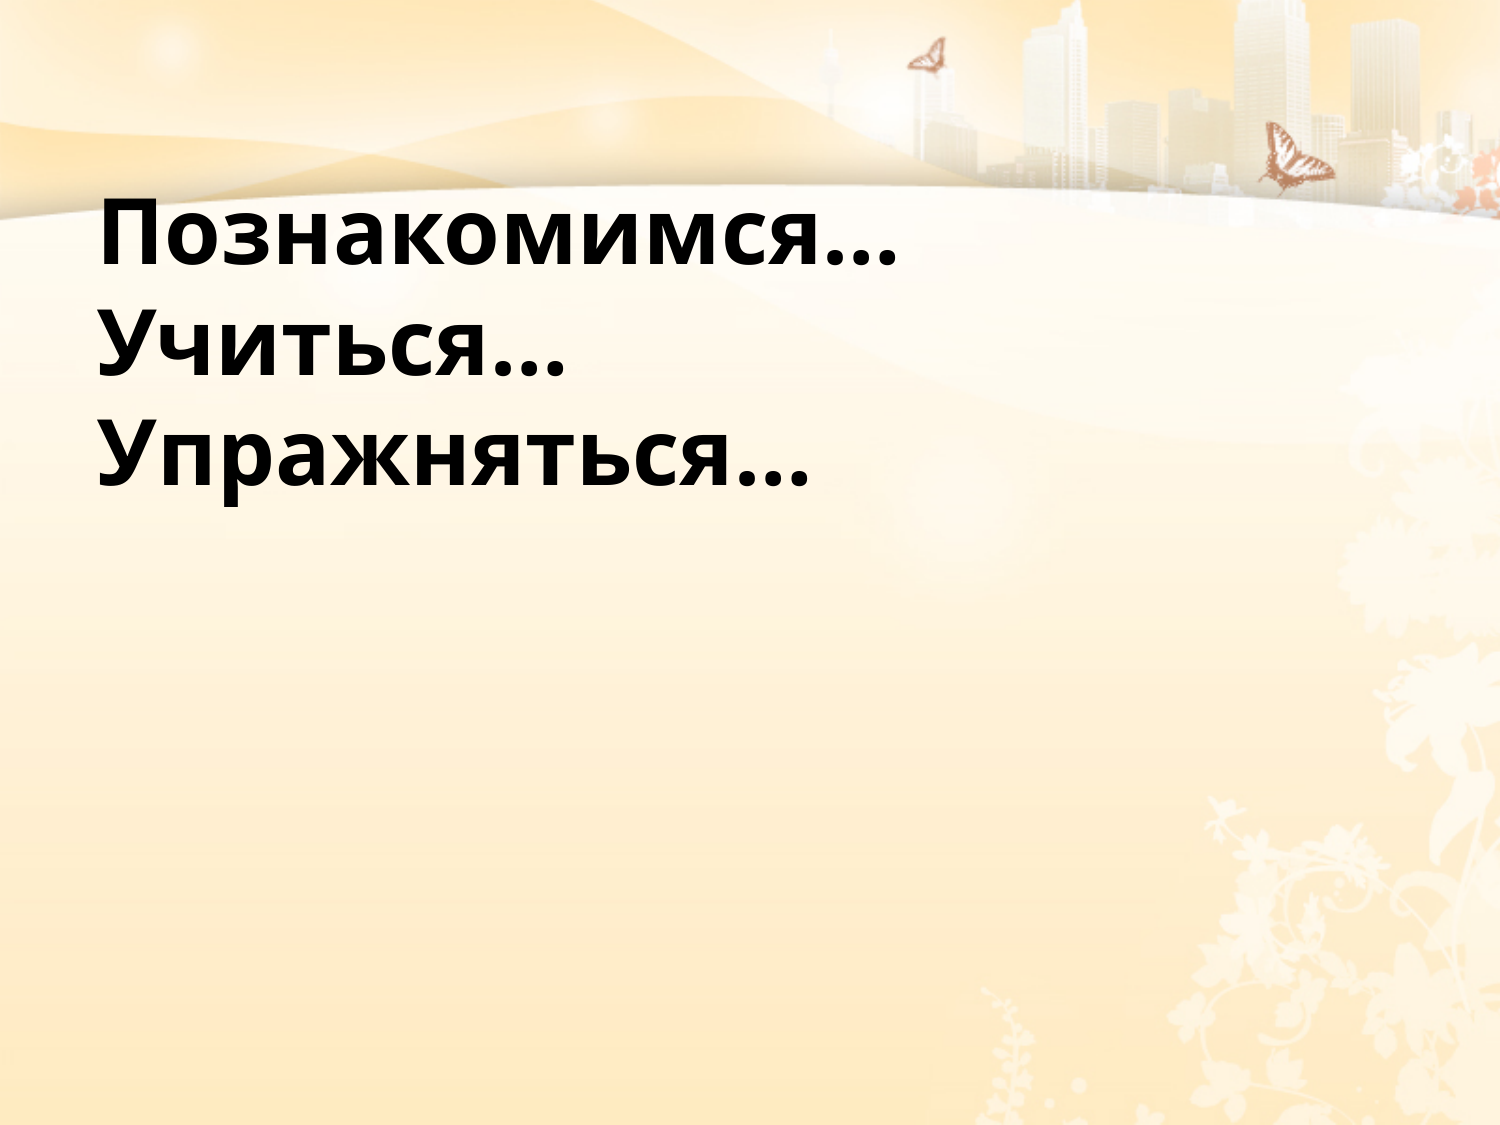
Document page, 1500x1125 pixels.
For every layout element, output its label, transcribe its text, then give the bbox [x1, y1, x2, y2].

text_box Познакомимся… Учиться… Упражняться… [81, 165, 1266, 511]
picture [0, 0, 1500, 1125]
